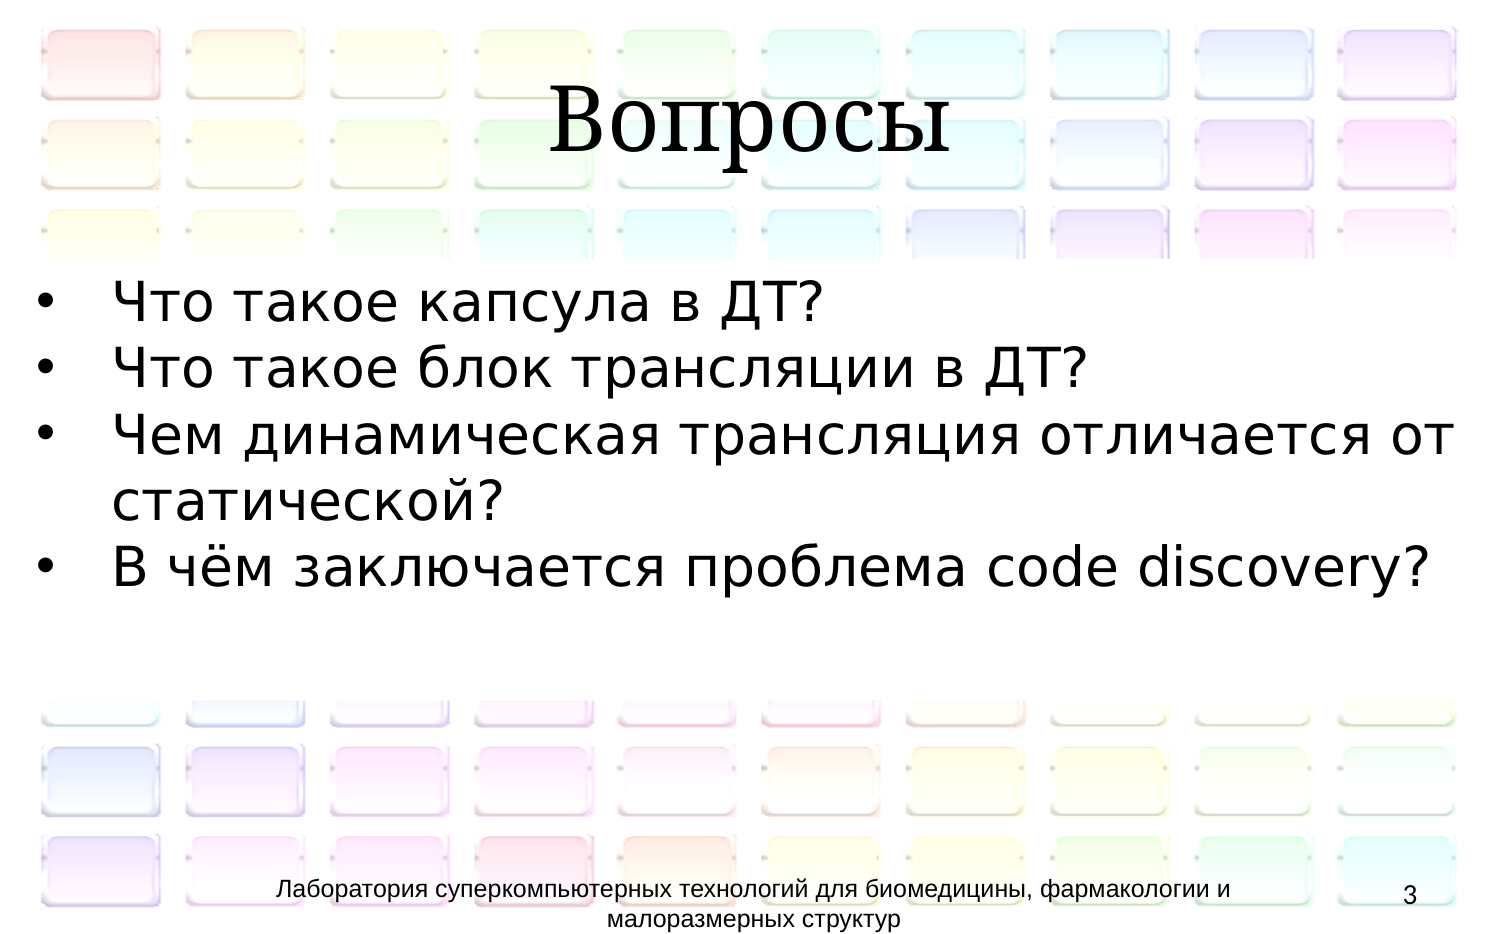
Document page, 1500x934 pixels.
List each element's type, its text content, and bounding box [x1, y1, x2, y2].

text_box Что такое капсула в ДТ? Что такое блок трансляции в ДТ? Чем динамическая трансляция отличается от статической? В чём заключается проблема code discovery? [20, 257, 1474, 703]
text_box 3 [1387, 868, 1473, 918]
text_box Вопросы [74, 37, 1425, 193]
text_box Лаборатория суперкомпьютерных технологий для биомедицины, фармакологии и малоразмерных структур [171, 864, 1338, 915]
picture [0, 0, 1500, 934]
